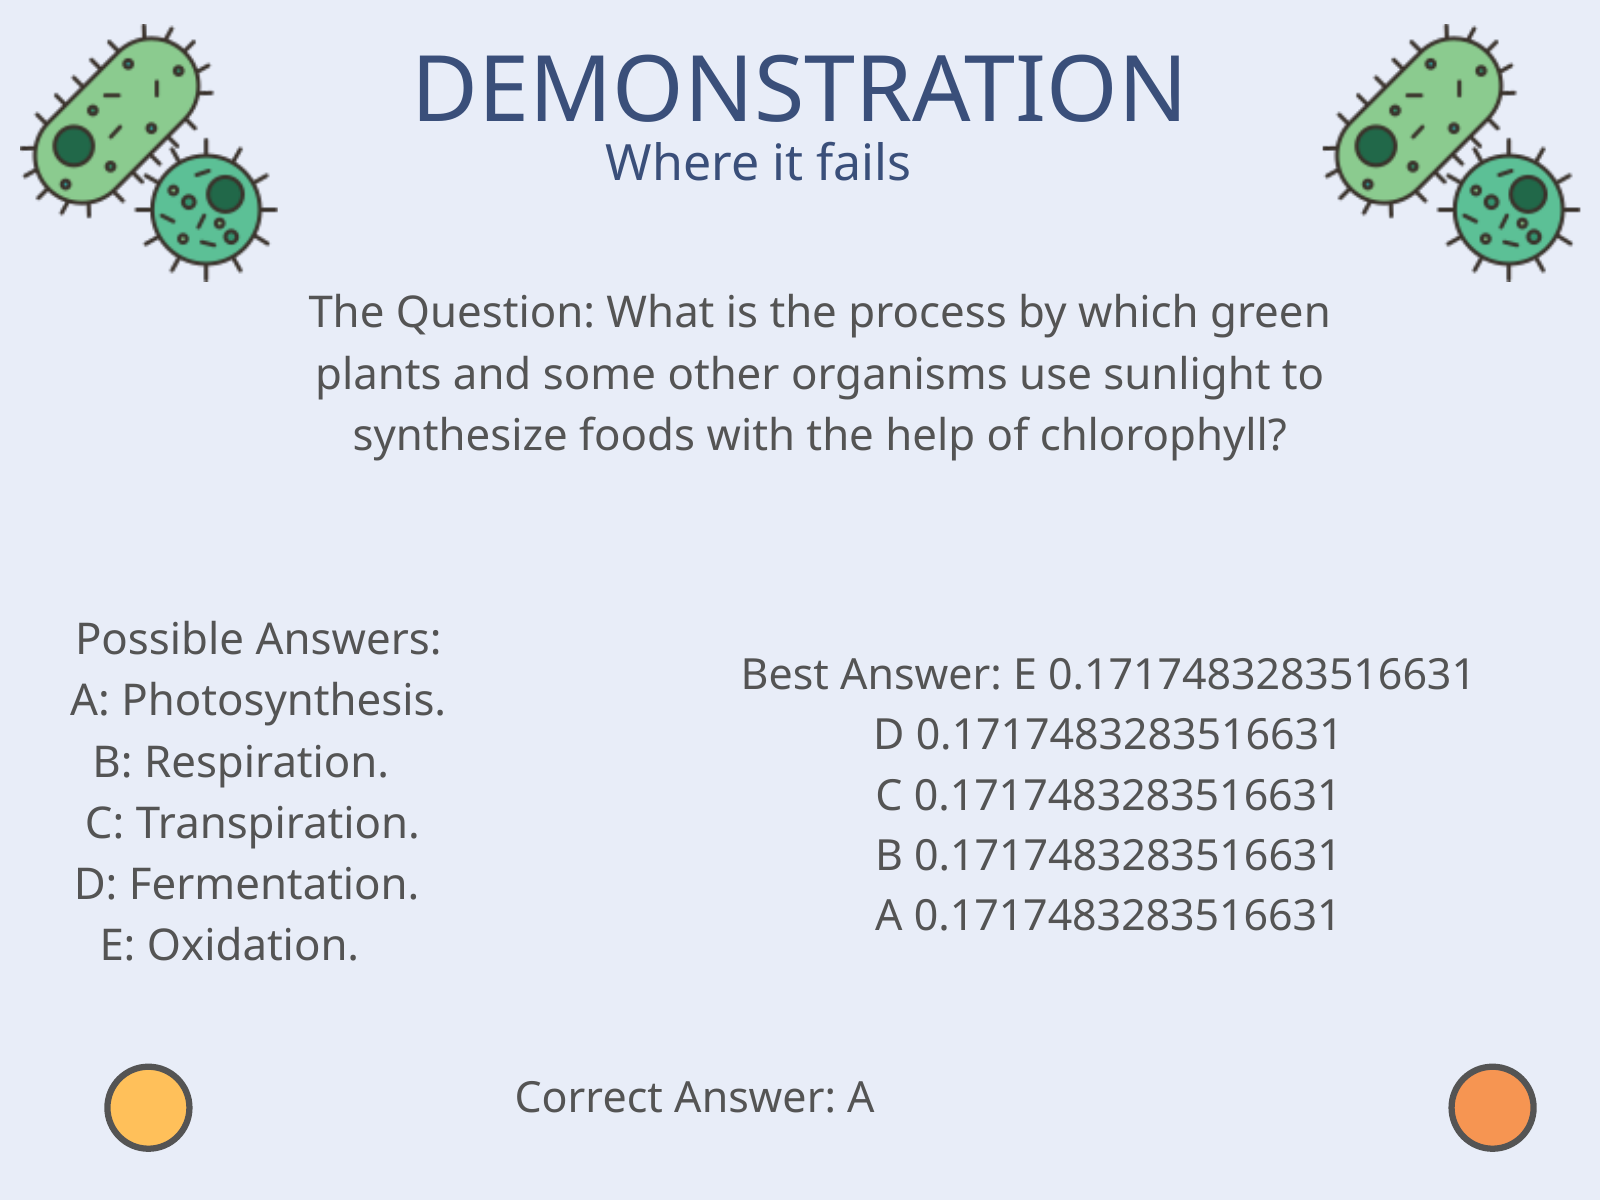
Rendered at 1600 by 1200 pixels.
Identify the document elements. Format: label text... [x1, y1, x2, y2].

text_box DEMONSTRATION [148, 11, 1452, 140]
text_box Where it fails [197, 120, 1321, 191]
text_box Possible Answers: A: Photosynthesis. B: Respiration. C: Transpiration. D: Fermentation. E: Oxidation. [0, 602, 821, 1031]
text_box [1322, 24, 1581, 282]
text_box Best Answer: E 0.1717483283516631 D 0.1717483283516631 C 0.1717483283516631 B 0.1717483283516631 A 0.1717483283516631 [556, 637, 1600, 939]
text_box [1451, 1066, 1534, 1149]
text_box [107, 1066, 190, 1149]
text_box [20, 24, 278, 282]
text_box Correct Answer: A [148, 1060, 1253, 1121]
text_box The Question: What is the process by which green plants and some other organisms use sunlight to synthesize foods with the help of chlorophyll? [258, 275, 1382, 460]
